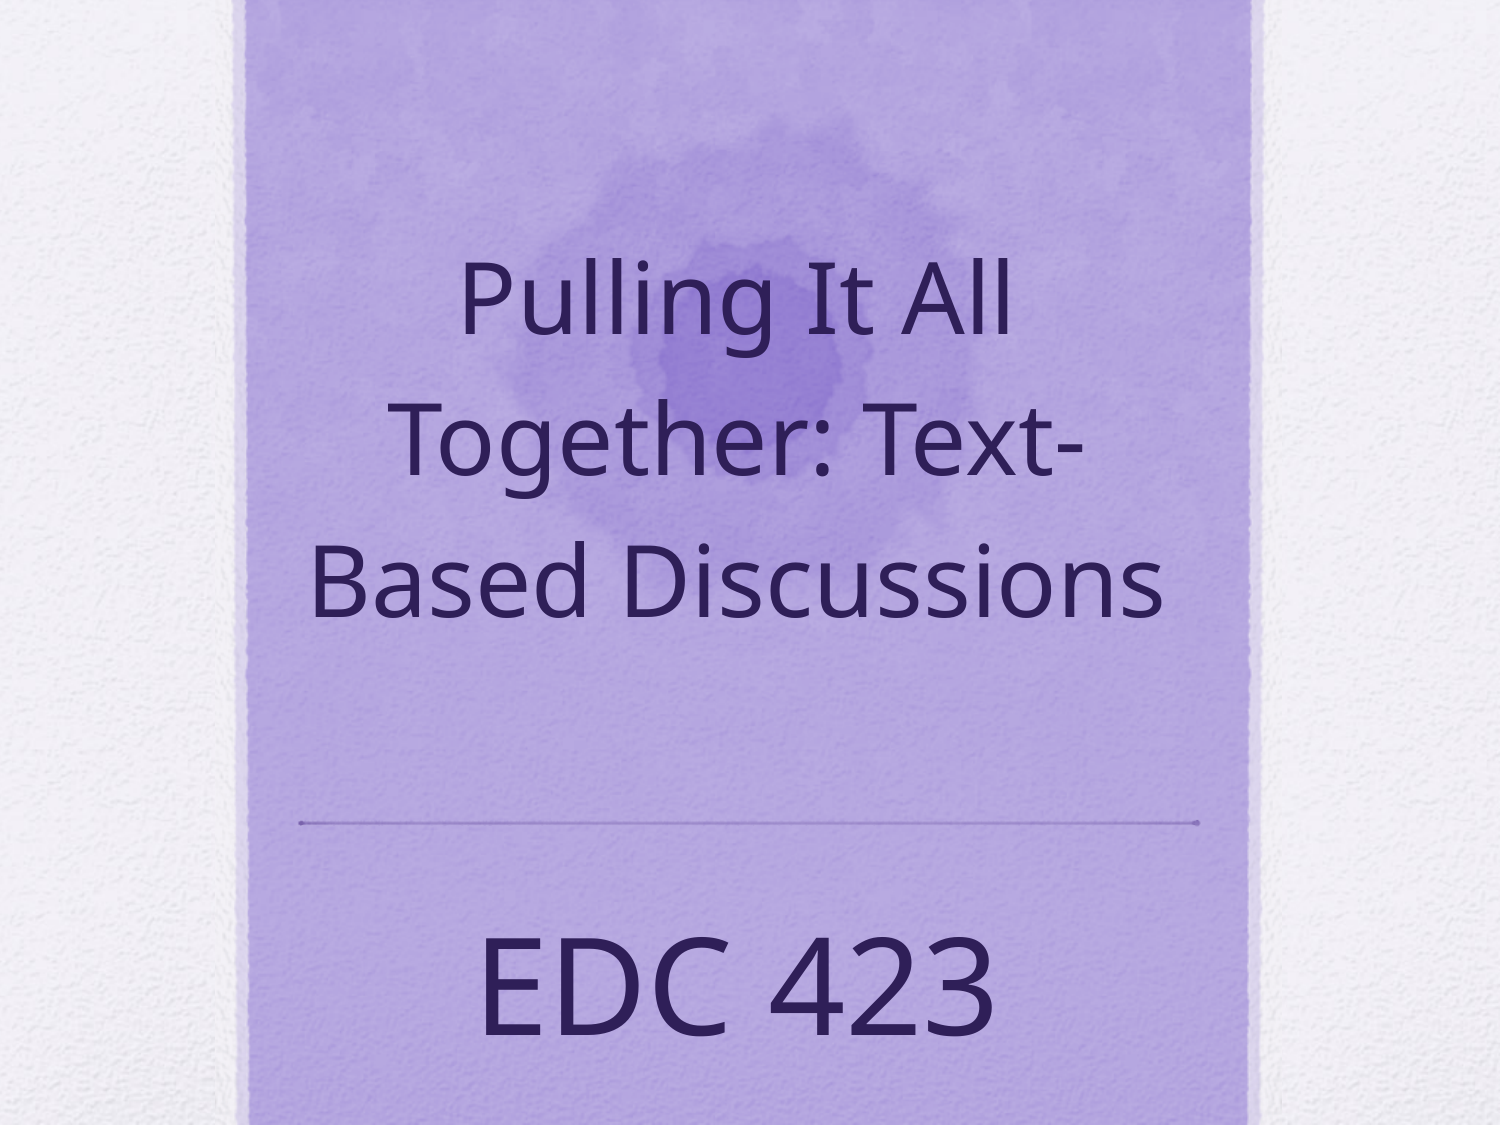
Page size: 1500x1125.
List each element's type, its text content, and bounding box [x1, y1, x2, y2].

title Pulling It All Together: Text-Based Discussions EDC 423 [244, 828, 1230, 1070]
picture [0, 0, 1500, 1125]
